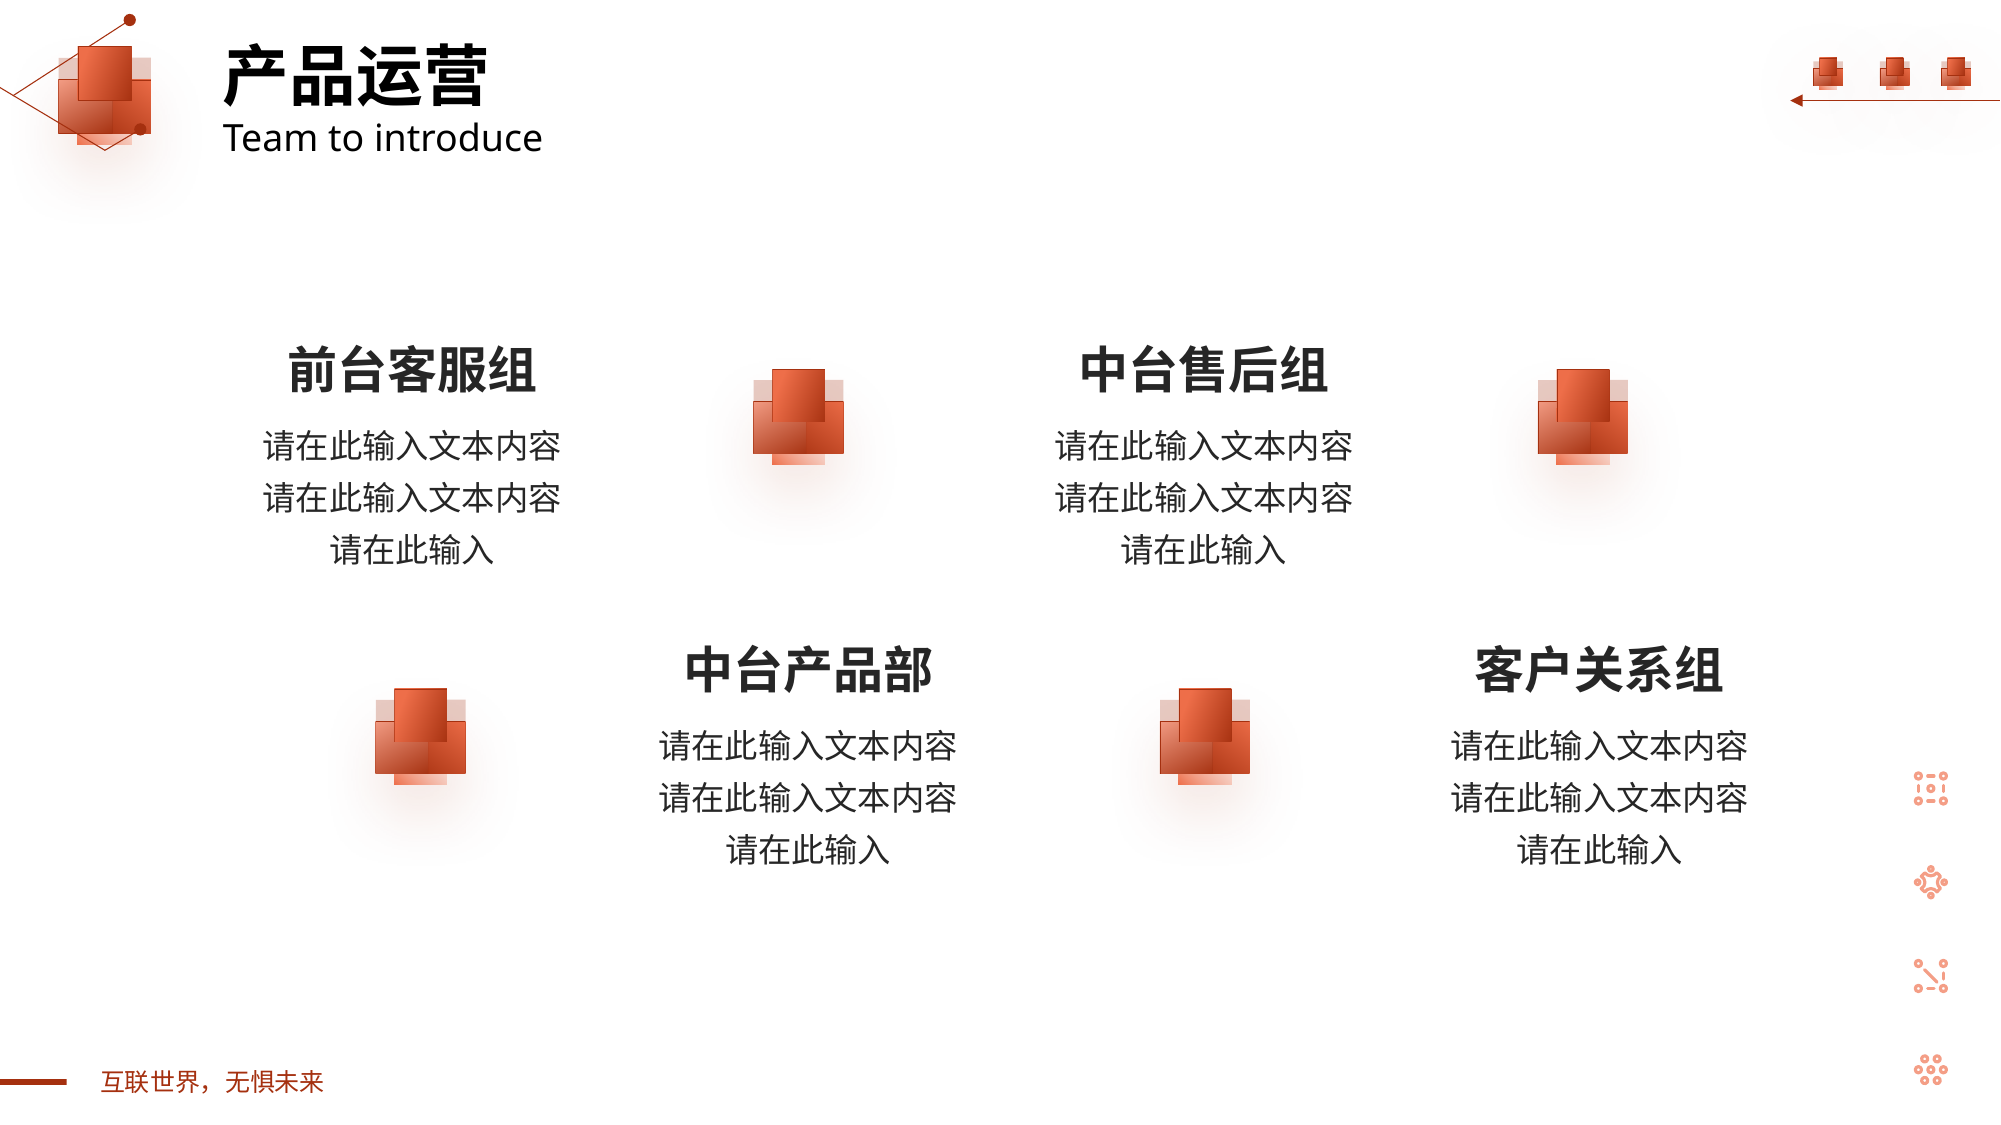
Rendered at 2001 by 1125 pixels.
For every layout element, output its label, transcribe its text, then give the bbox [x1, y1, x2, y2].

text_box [375, 688, 466, 785]
list 产品运营 [207, 35, 593, 124]
text_box [611, 272, 986, 875]
text_box [1403, 272, 1777, 875]
text_box [1011, 272, 1385, 875]
list Team to introduce [207, 111, 566, 168]
text_box [219, 272, 594, 875]
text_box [1537, 369, 1628, 465]
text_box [1159, 688, 1250, 785]
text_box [753, 369, 844, 465]
